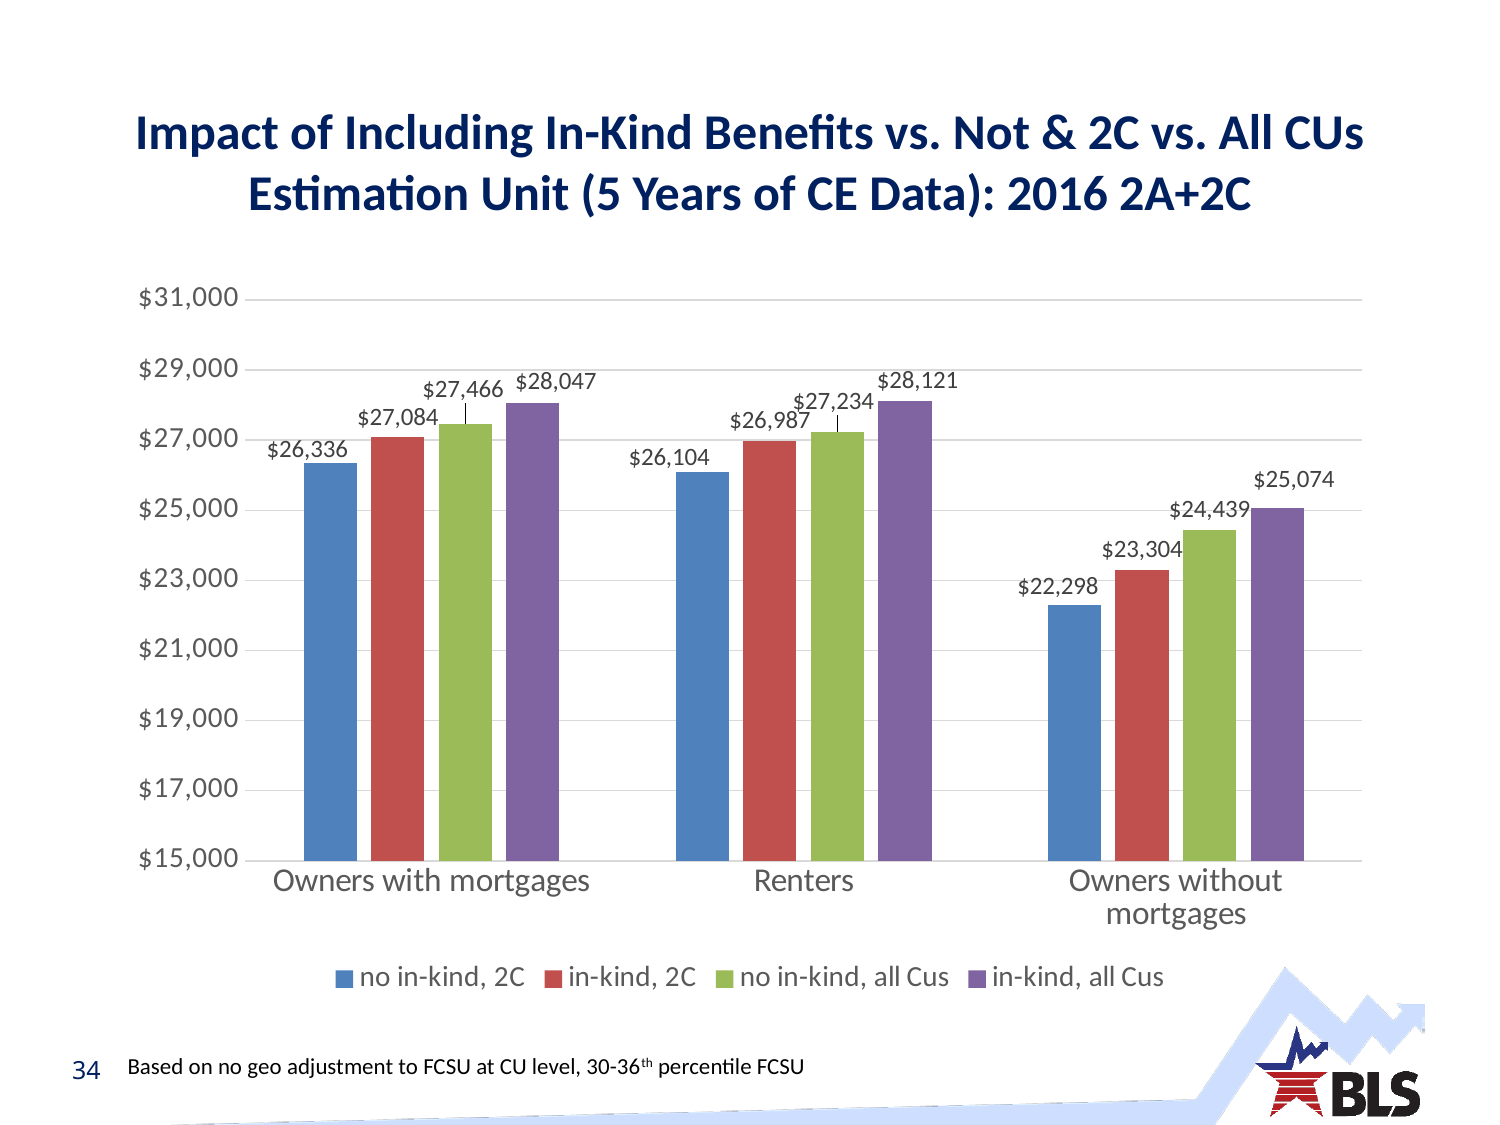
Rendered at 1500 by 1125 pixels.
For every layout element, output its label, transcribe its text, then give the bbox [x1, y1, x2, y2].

picture [40, 967, 1425, 1125]
title Impact of Including In-Kind Benefits vs. Not & 2C vs. All CUs Estimation Unit (5 Years of CE Data): 2016 2A+2C [112, 99, 1388, 222]
slide_number 34 [72, 1054, 717, 1090]
chart [112, 249, 1388, 1001]
text_box Based on no geo adjustment to FCSU at CU level, 30-36th percentile FCSU [112, 1044, 820, 1087]
